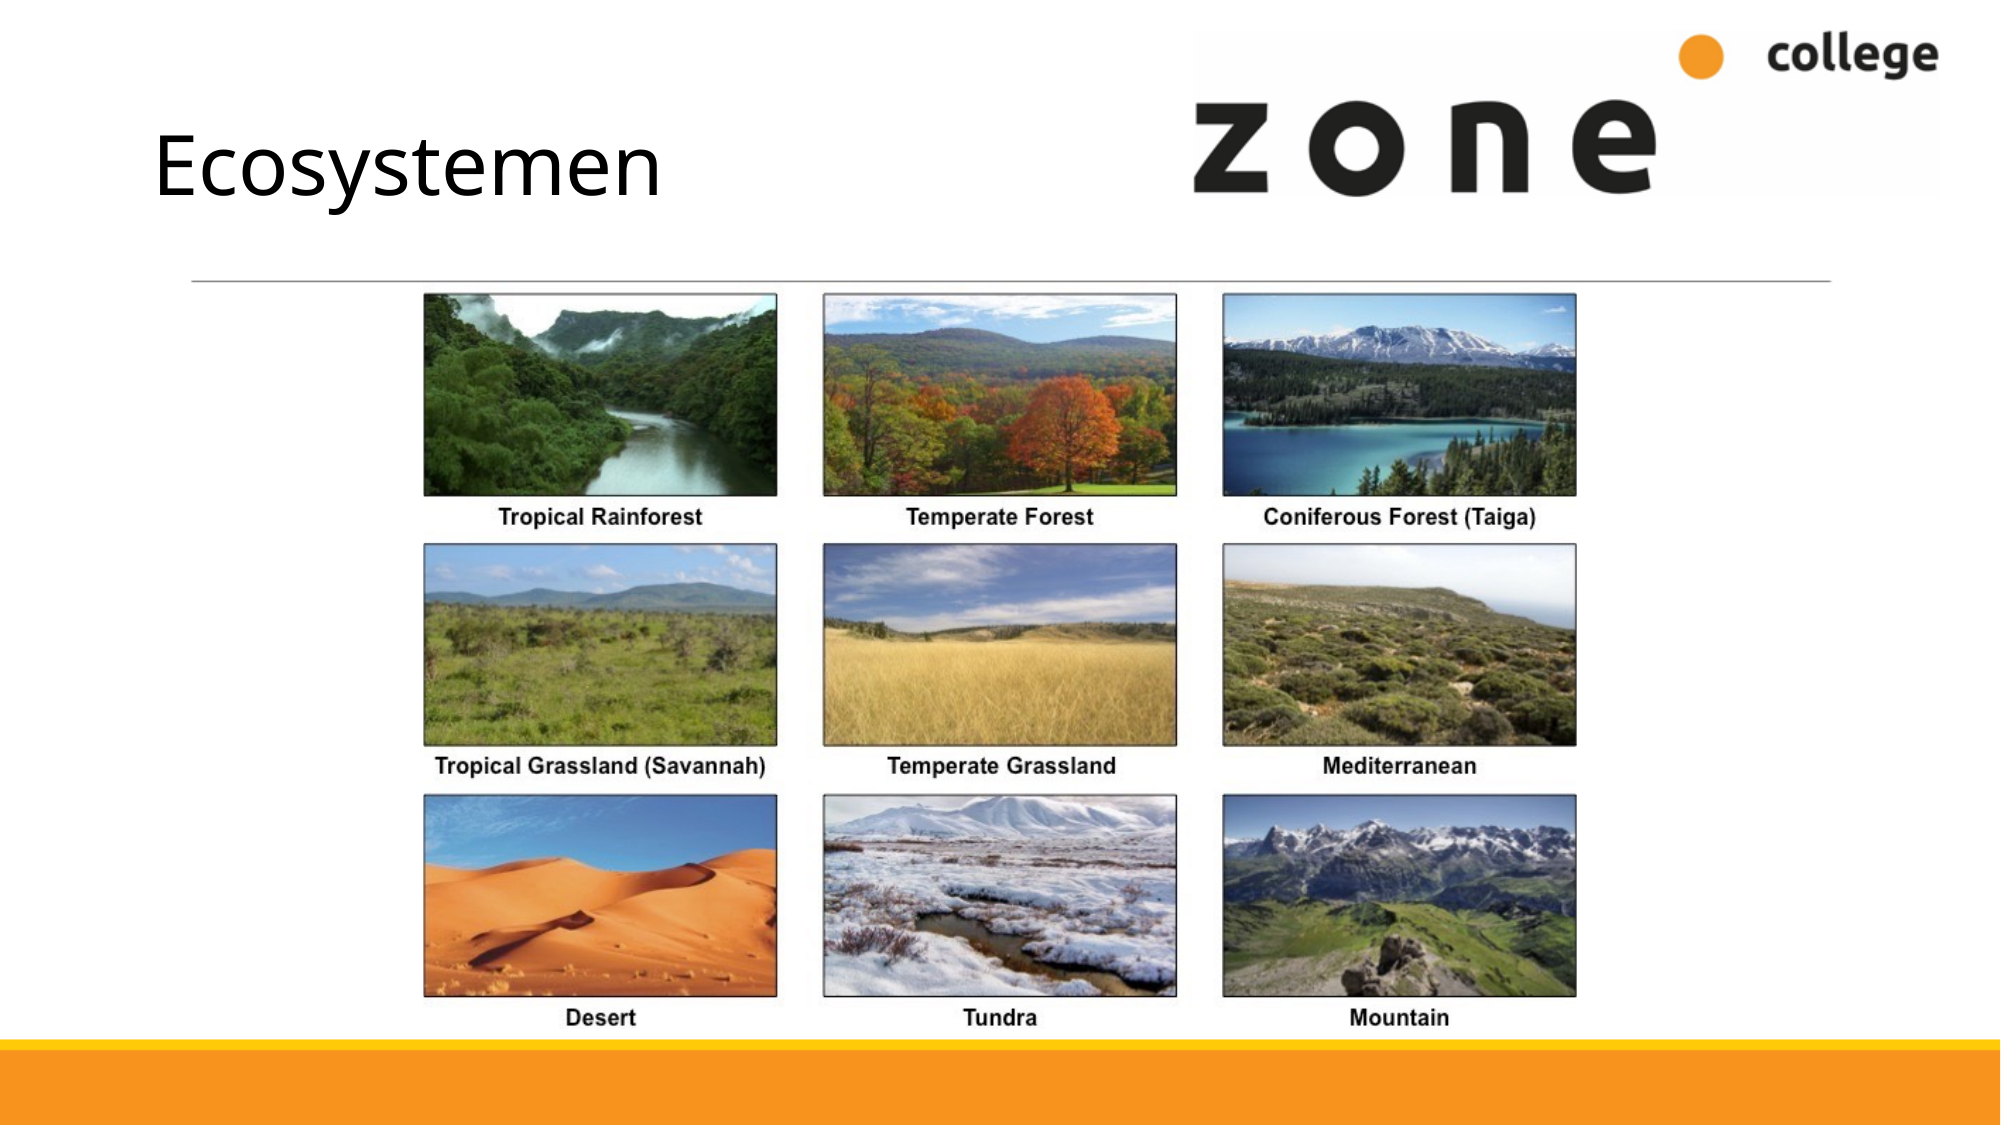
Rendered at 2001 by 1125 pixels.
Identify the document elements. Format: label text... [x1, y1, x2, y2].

picture [0, 0, 2001, 1125]
title Ecosystemen [137, 59, 1863, 278]
